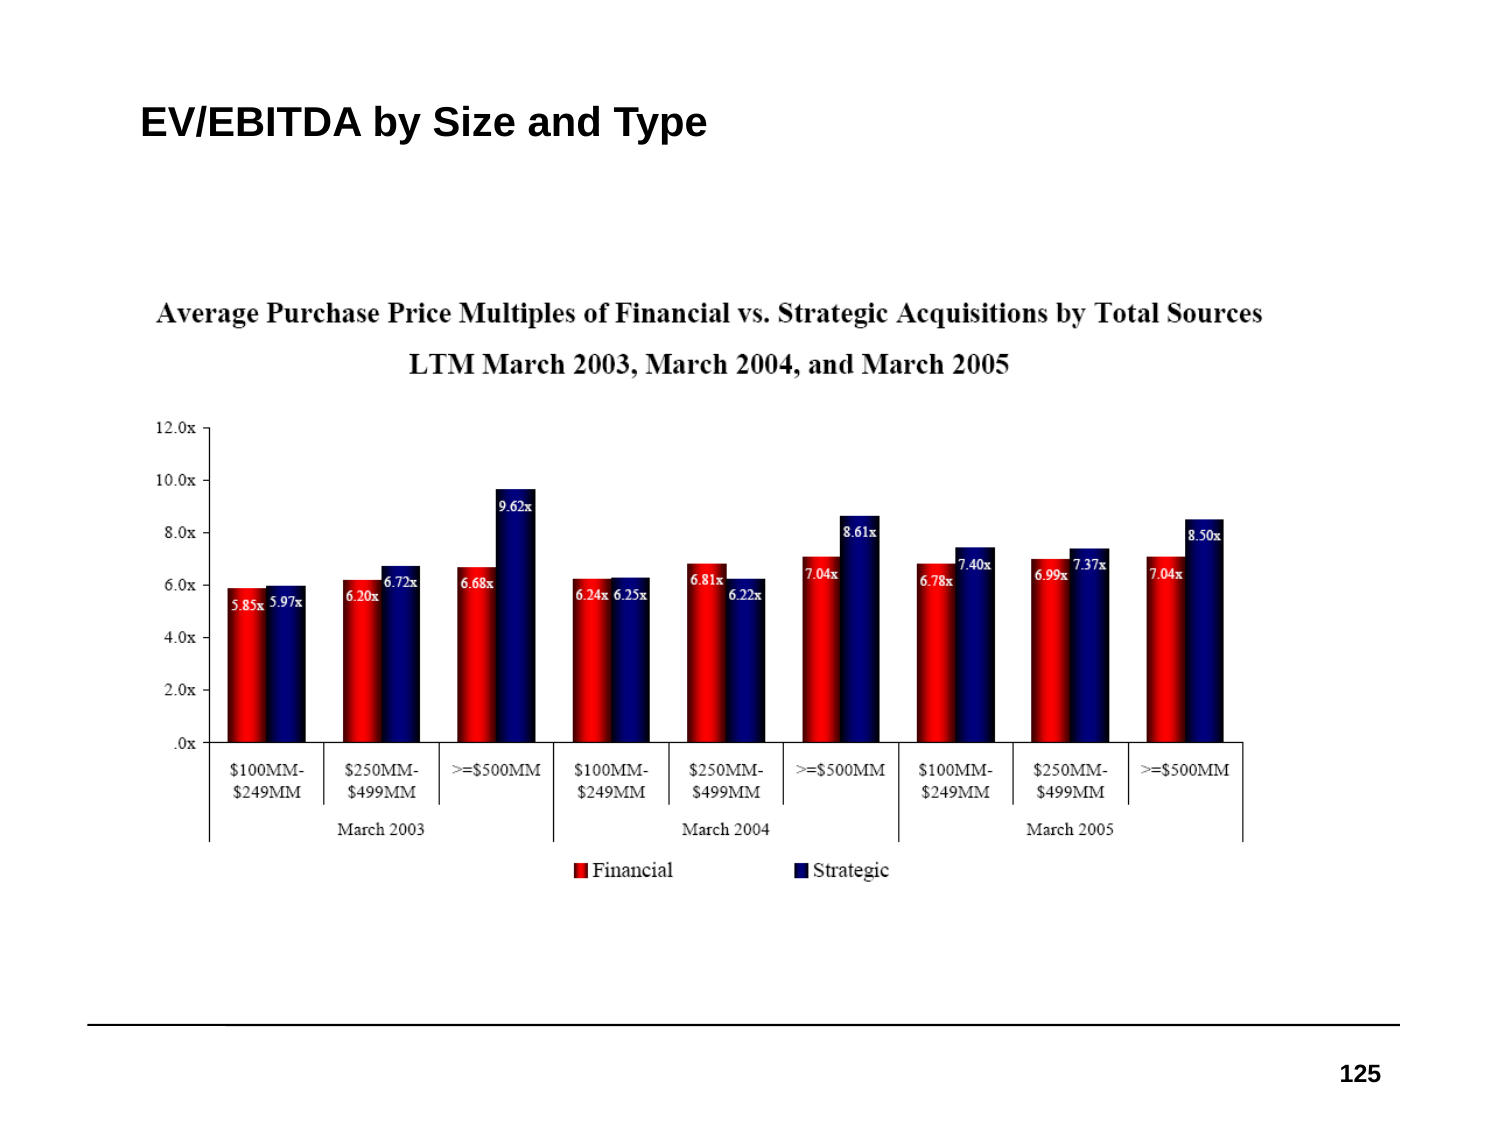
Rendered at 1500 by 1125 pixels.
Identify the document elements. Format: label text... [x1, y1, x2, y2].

title EV/EBITDA by Size and Type [125, 87, 1375, 225]
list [124, 255, 1288, 932]
